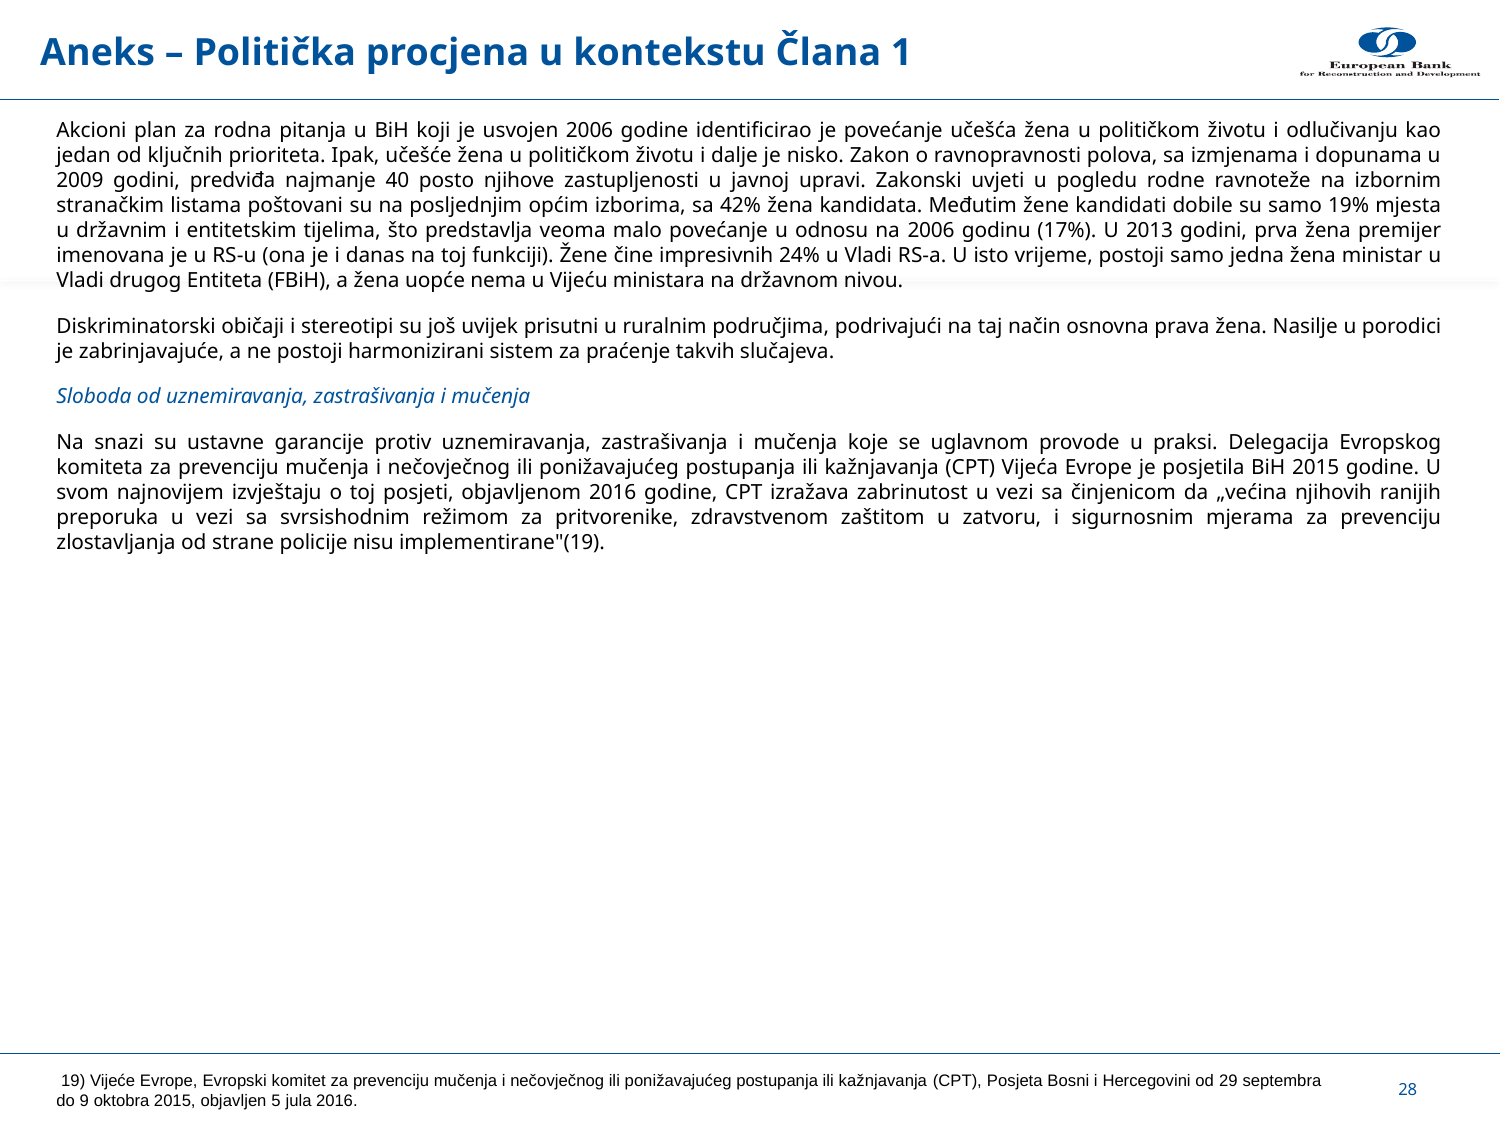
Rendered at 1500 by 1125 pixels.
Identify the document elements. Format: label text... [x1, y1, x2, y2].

text_box 19) Vijeće Evrope, Evropski komitet za prevenciju mučenja i nečovječnog ili ponižavajućeg postupanja ili kažnjavanja (CPT), Posjeta Bosni i Hercegovini od 29 septembra do 9 oktobra 2015, objavljen 5 jula 2016. [41, 1062, 1345, 1117]
title Aneks – Politička procjena u kontekstu Člana 1 [40, 0, 1033, 102]
slide_number 28 [1358, 1055, 1418, 1125]
text_box Akcioni plan za rodna pitanja u BiH koji je usvojen 2006 godine identificirao je povećanje učešća žena u političkom životu i odlučivanju kao jedan od ključnih prioriteta. Ipak, učešće žena u političkom životu i dalje je nisko. Zakon o ravnopravnosti polova, sa izmjenama i dopunama u 2009 godini, predviđa najmanje 40 posto njihove zastupljenosti u javnoj upravi. Zakonski uvjeti u pogledu rodne ravnoteže na izbornim stranačkim listama poštovani su na posljednjim općim izborima, sa 42% žena kandidata. Međutim žene kandidati dobile su samo 19% mjesta u državnim i entitetskim tijelima, što predstavlja veoma malo povećanje u odnosu na 2006 godinu (17%). U 2013 godini, prva žena premijer imenovana je u RS-u (ona je i danas na toj funkciji). Žene čine impresivnih 24% u Vladi RS-a. U isto vrijeme, postoji samo jedna žena ministar u Vladi drugog Entiteta (FBiH), a žena uopće nema u Vijeću ministara na državnom nivou. Diskriminatorski običaji i stereotipi su još uvijek prisutni u ruralnim područjima, podrivajući na taj način osnovna prava žena. Nasilje u porodici je zabrinjavajuće, a ne postoji harmonizirani sistem za praćenje takvih slučajeva. Sloboda od uznemiravanja, zastrašivanja i mučenja Na snazi su ustavne garancije protiv uznemiravanja, zastrašivanja i mučenja koje se uglavnom provode u praksi. Delegacija Evropskog komiteta za prevenciju mučenja i nečovječnog ili ponižavajućeg postupanja ili kažnjavanja (CPT) Vijeća Evrope je posjetila BiH 2015 godine. U svom najnovijem izvještaju o toj posjeti, objavljenom 2016 godine, CPT izražava zabrinutost u vezi sa činjenicom da „većina njihovih ranijih preporuka u vezi sa svrsishodnim režimom za pritvorenike, zdravstvenom zaštitom u zatvoru, i sigurnosnim mjerama za prevenciju zlostavljanja od strane policije nisu implementirane"(19). [41, 109, 1456, 608]
